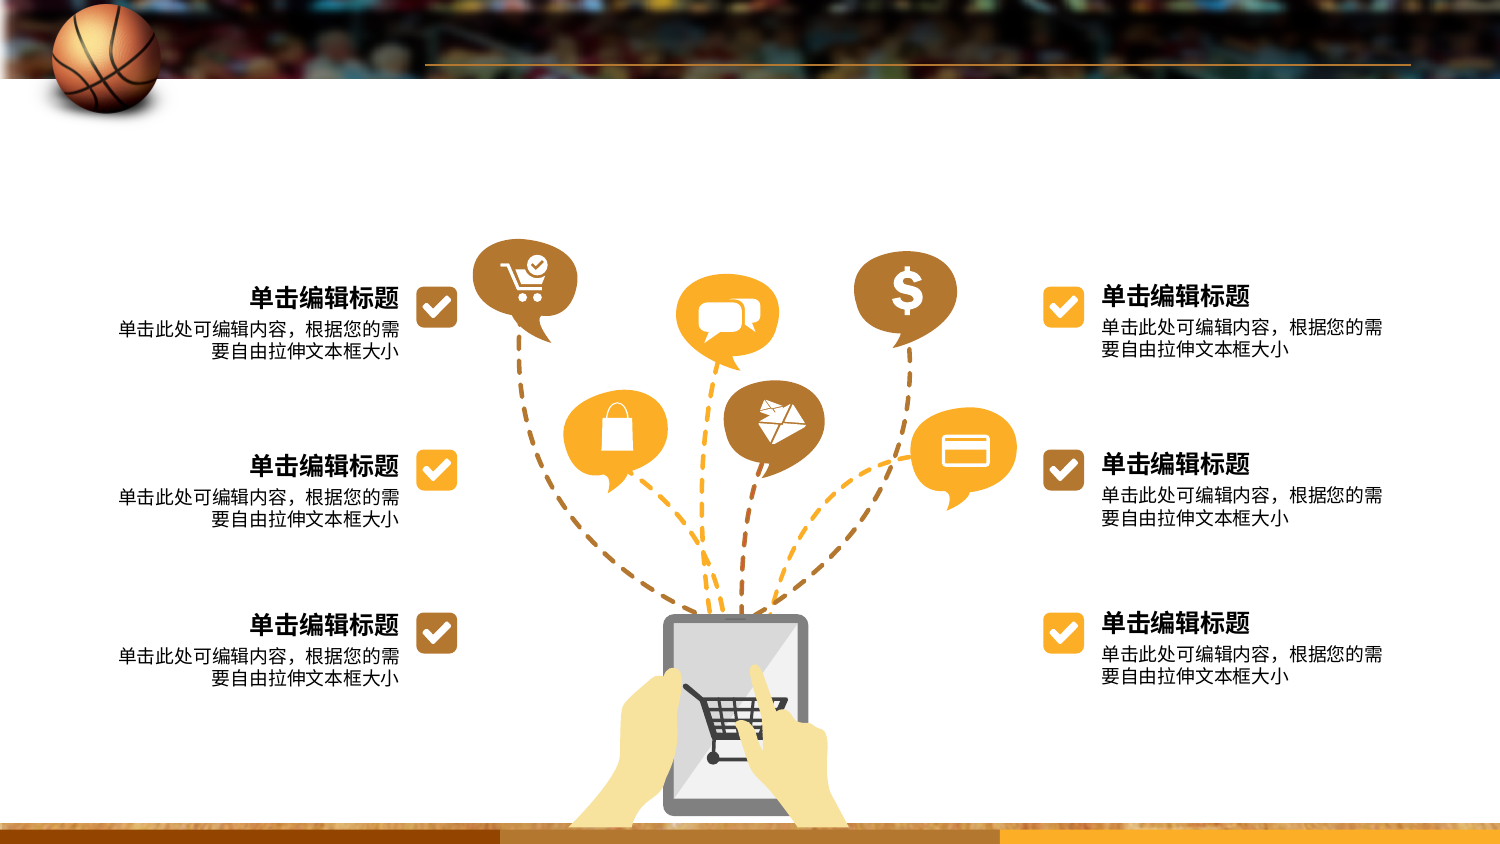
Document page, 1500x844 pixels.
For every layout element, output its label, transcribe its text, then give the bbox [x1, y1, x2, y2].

text_box [745, 508, 751, 524]
text_box 单击此处可编辑内容，根据您的需要自由拉伸文本框大小 [112, 485, 400, 531]
text_box [519, 383, 524, 399]
picture [0, 823, 1500, 829]
picture [0, 0, 1500, 131]
text_box [705, 406, 711, 422]
text_box [472, 238, 578, 343]
text_box [779, 567, 786, 582]
text_box [675, 512, 686, 525]
text_box [793, 579, 806, 591]
text_box [673, 692, 698, 799]
text_box [661, 594, 675, 604]
text_box [528, 430, 535, 446]
text_box [545, 475, 554, 489]
text_box [711, 573, 719, 589]
text_box [750, 484, 756, 500]
text_box [698, 302, 742, 344]
text_box [1043, 449, 1085, 491]
text_box [907, 347, 912, 363]
text_box [854, 251, 958, 348]
text_box [603, 552, 615, 563]
text_box [811, 508, 821, 521]
text_box [713, 363, 719, 374]
text_box [416, 612, 458, 654]
text_box [700, 502, 704, 518]
text_box [706, 598, 712, 614]
text_box [753, 607, 767, 614]
text_box [700, 526, 705, 542]
text_box [829, 546, 841, 559]
text_box [788, 546, 796, 560]
text_box [878, 460, 891, 467]
text_box [873, 487, 882, 501]
text_box [893, 443, 901, 458]
text_box 单击编辑标题 [1101, 607, 1389, 638]
text_box 单击此处可编辑内容，根据您的需要自由拉伸文本框大小 [112, 644, 400, 690]
text_box [905, 395, 910, 411]
text_box [798, 526, 807, 540]
text_box [941, 434, 990, 467]
text_box [756, 463, 764, 477]
text_box [740, 580, 744, 596]
text_box [740, 604, 744, 614]
text_box [884, 465, 893, 480]
text_box [907, 371, 912, 387]
text_box [841, 478, 853, 489]
text_box [910, 407, 1017, 511]
text_box [1043, 286, 1085, 328]
text_box [586, 535, 597, 547]
text_box [900, 419, 907, 435]
text_box [689, 531, 699, 545]
text_box 单击此处可编辑内容，根据您的需要自由拉伸文本框大小 [1101, 483, 1389, 529]
text_box [700, 478, 704, 494]
text_box [705, 552, 711, 566]
text_box [740, 555, 745, 572]
text_box [703, 574, 709, 590]
text_box [568, 667, 682, 828]
text_box [517, 359, 522, 375]
text_box [742, 531, 747, 547]
text_box 单击此处可编辑内容，根据您的需要自由拉伸文本框大小 [1101, 315, 1389, 361]
text_box [701, 454, 705, 470]
text_box [845, 528, 856, 541]
text_box 单击此处可编辑内容，根据您的需要自由拉伸文本框大小 [112, 317, 400, 363]
text_box [557, 496, 567, 510]
text_box [749, 664, 767, 683]
text_box [563, 389, 668, 494]
text_box [682, 605, 697, 614]
text_box [658, 495, 670, 507]
text_box [522, 407, 529, 422]
text_box 单击编辑标题 [1101, 280, 1389, 311]
text_box [535, 453, 544, 468]
text_box [416, 449, 458, 491]
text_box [758, 399, 807, 445]
text_box [812, 563, 824, 575]
text_box [891, 266, 923, 316]
text_box [640, 479, 652, 490]
text_box [718, 596, 725, 612]
text_box [673, 623, 798, 683]
text_box [571, 516, 581, 529]
text_box [859, 468, 871, 476]
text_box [682, 683, 789, 765]
text_box [709, 382, 715, 398]
text_box [675, 765, 776, 799]
text_box [728, 298, 761, 332]
text_box 单击编辑标题 [111, 450, 400, 481]
text_box [860, 508, 870, 522]
text_box [825, 492, 836, 503]
text_box 单击编辑标题 [111, 609, 400, 640]
text_box [702, 430, 708, 446]
text_box [701, 550, 706, 566]
text_box [748, 711, 849, 828]
text_box [517, 335, 521, 351]
text_box 单击此处可编辑内容，根据您的需要自由拉伸文本框大小 [1101, 642, 1389, 688]
text_box [1043, 612, 1085, 654]
text_box [772, 590, 778, 605]
text_box [641, 581, 654, 592]
text_box [773, 594, 787, 605]
text_box [416, 286, 458, 328]
text_box [898, 455, 910, 461]
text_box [0, 829, 1500, 844]
text_box [663, 614, 809, 723]
text_box 单击编辑标题 [1101, 448, 1389, 479]
text_box [764, 625, 798, 721]
text_box [723, 380, 825, 479]
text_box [601, 402, 634, 451]
text_box [676, 273, 780, 371]
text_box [500, 254, 548, 302]
text_box [621, 567, 634, 578]
text_box 单击编辑标题 [111, 282, 400, 313]
text_box [663, 765, 789, 817]
